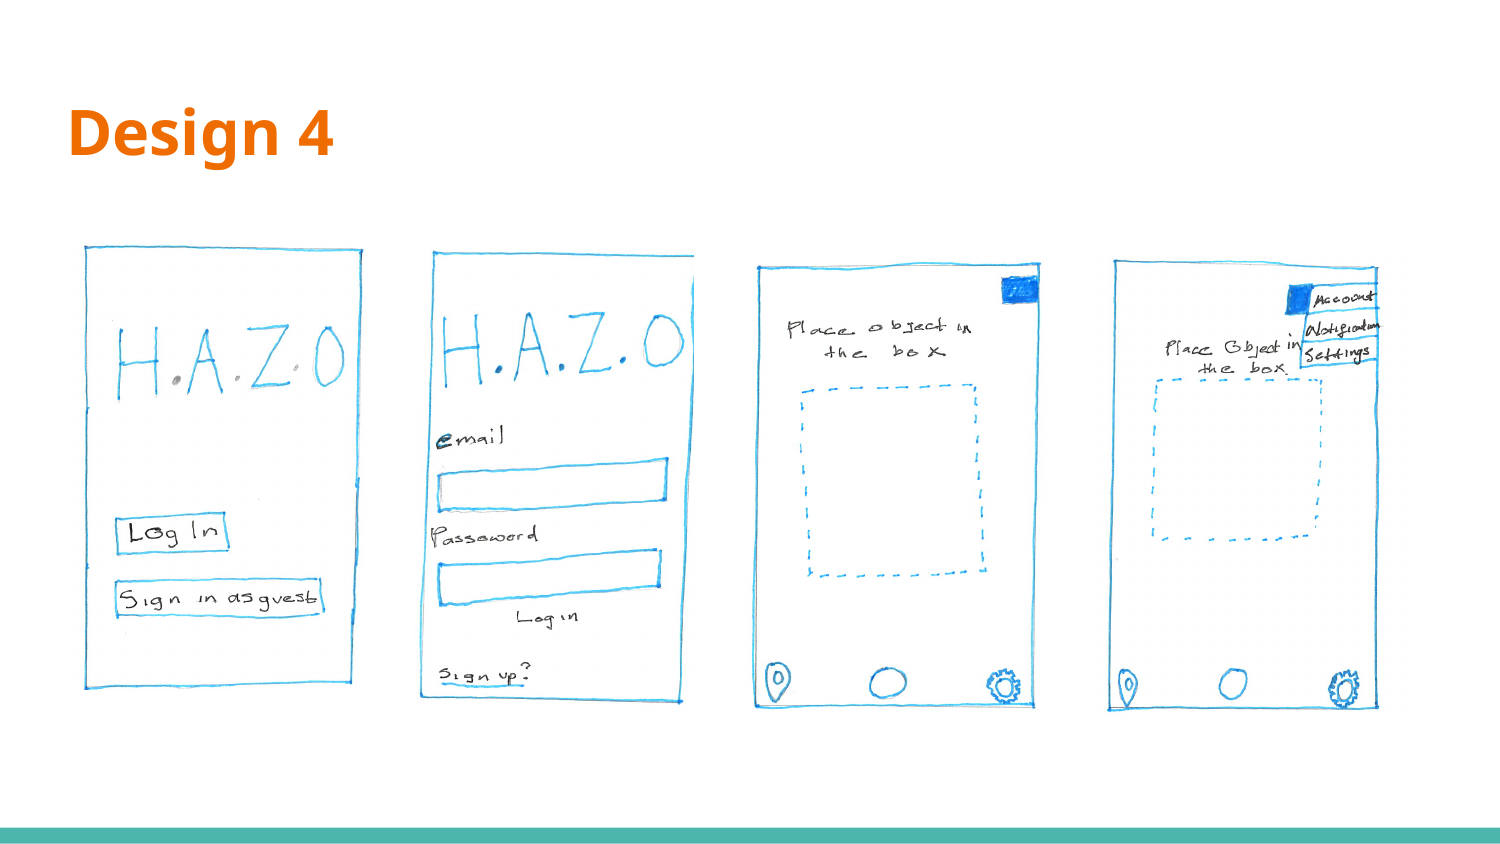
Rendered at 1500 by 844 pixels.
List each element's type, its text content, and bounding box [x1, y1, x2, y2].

picture [1093, 246, 1411, 726]
title Design 4 [51, 72, 1449, 189]
picture [66, 225, 369, 691]
picture [737, 253, 1055, 719]
picture [411, 246, 695, 711]
